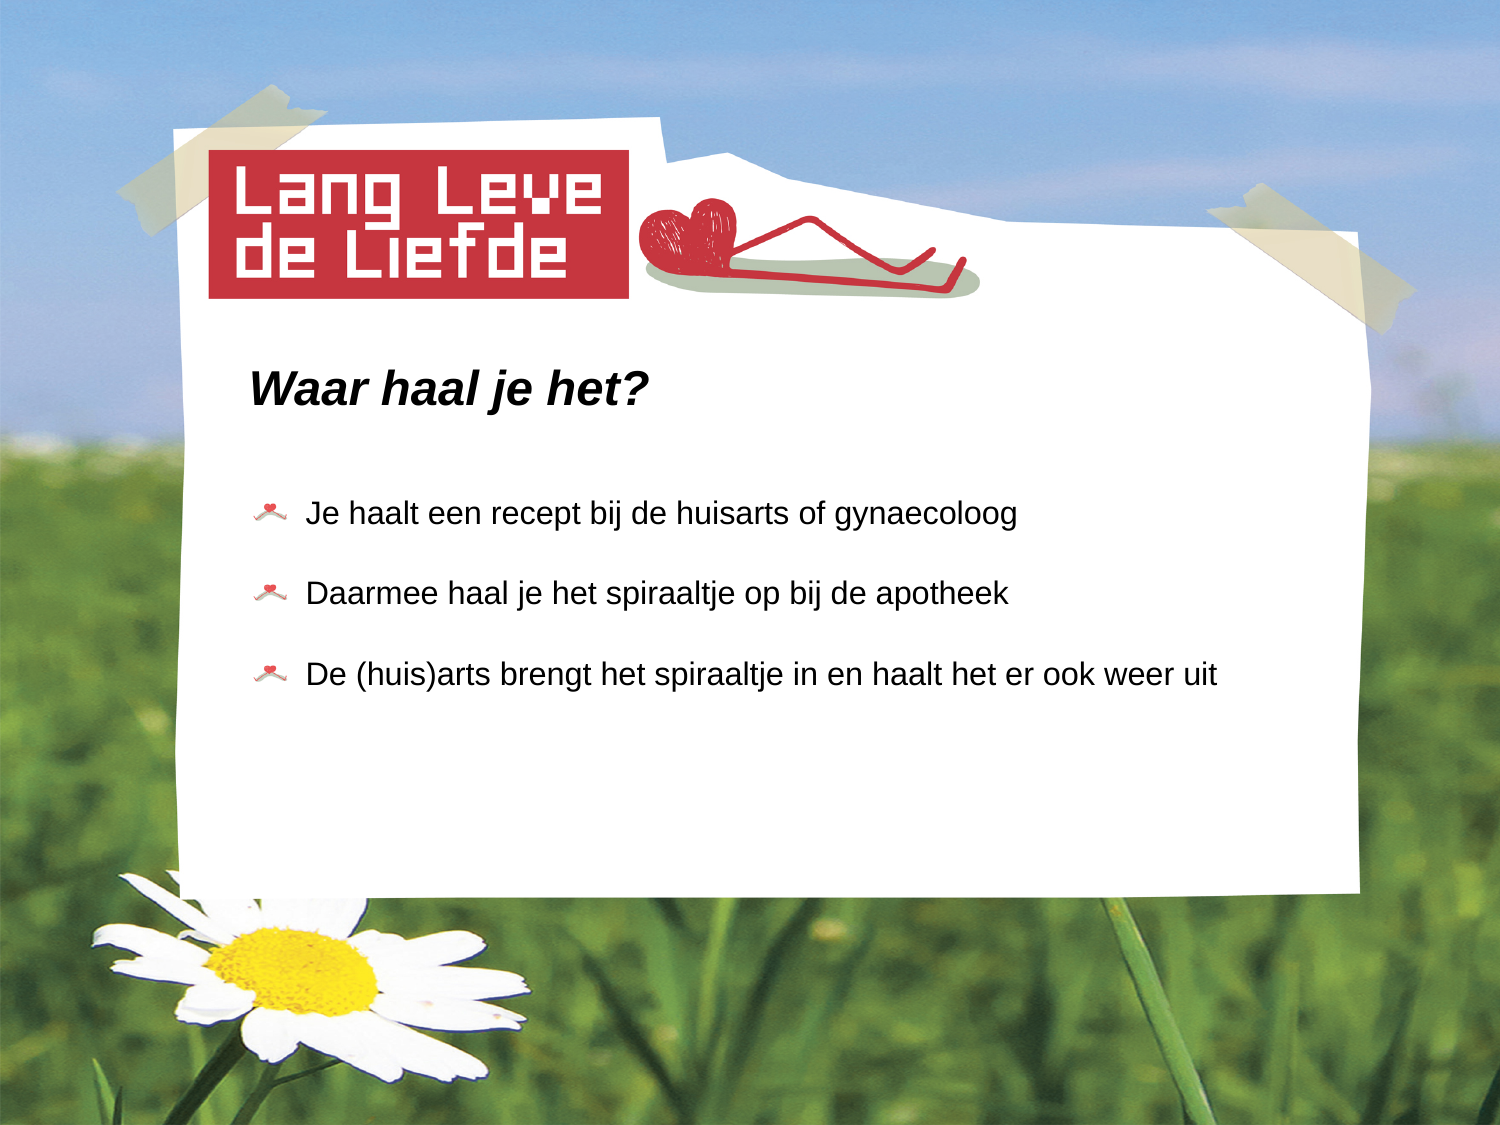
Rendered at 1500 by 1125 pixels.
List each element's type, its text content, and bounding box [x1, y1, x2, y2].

list Waar haal je het? Je haalt een recept bij de huisarts of gynaecoloog Daarmee haal je het spiraaltje op bij de apotheek De (huis)arts brengt het spiraaltje in en haalt het er ook weer uit [233, 355, 1303, 851]
picture [0, 0, 1500, 1125]
